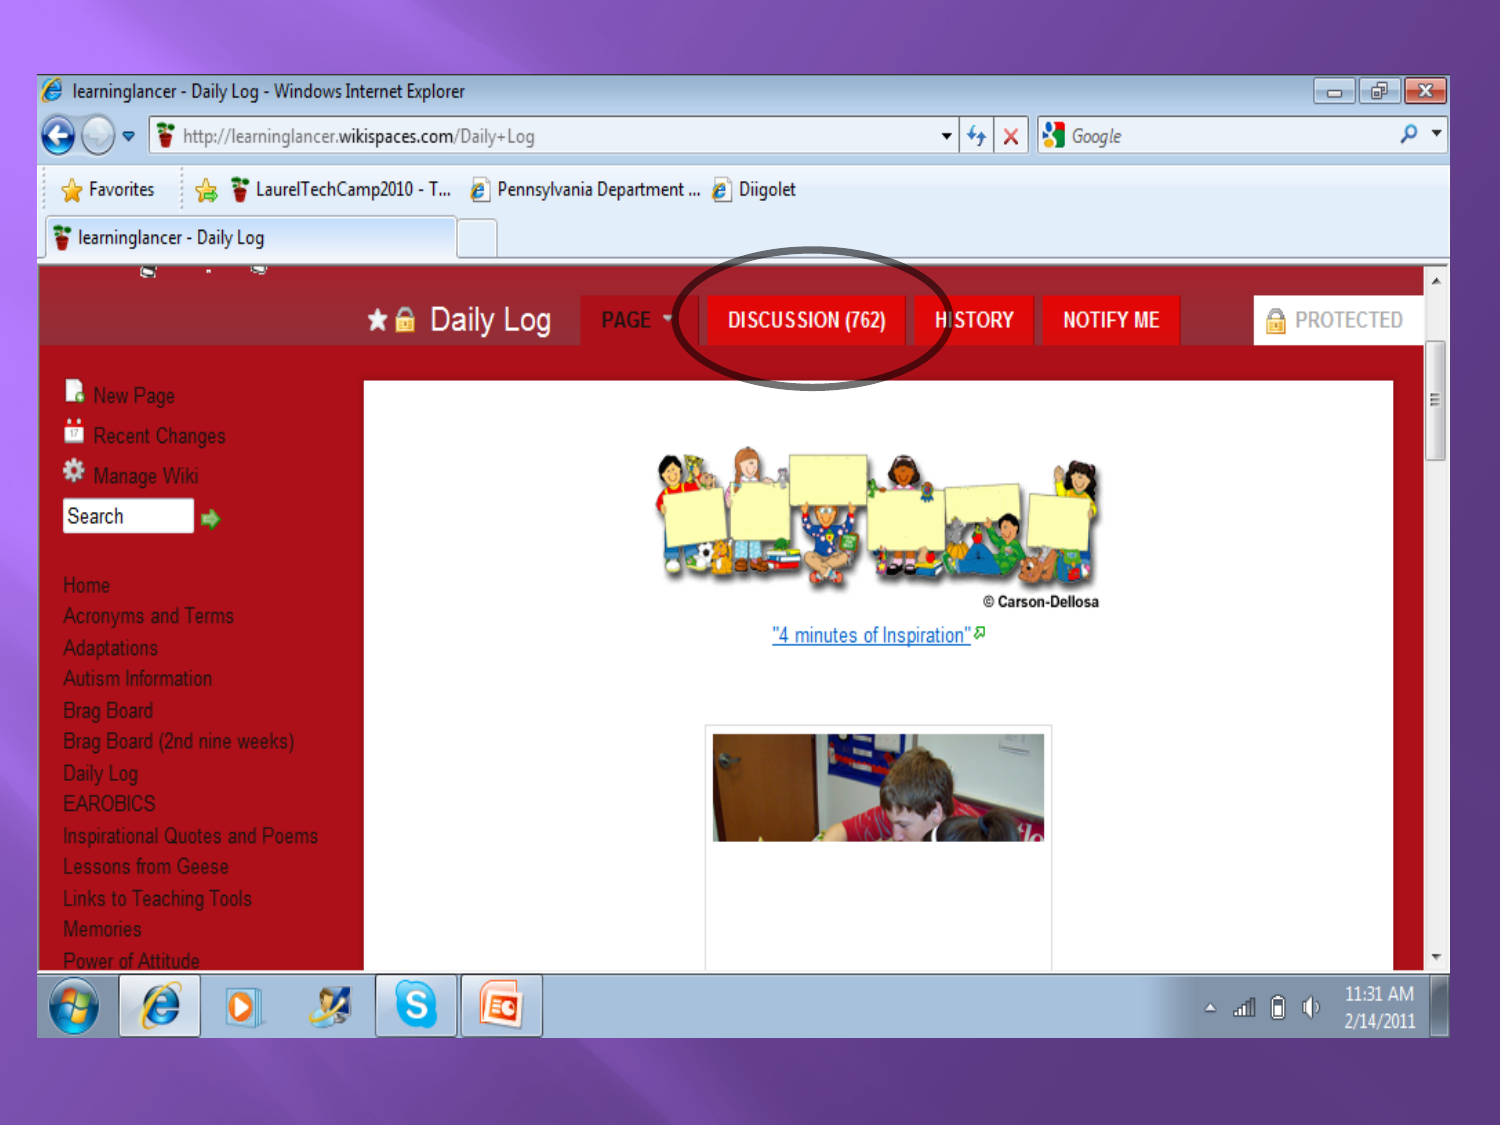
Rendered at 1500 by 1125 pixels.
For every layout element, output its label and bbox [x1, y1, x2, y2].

picture [37, 74, 1451, 1038]
